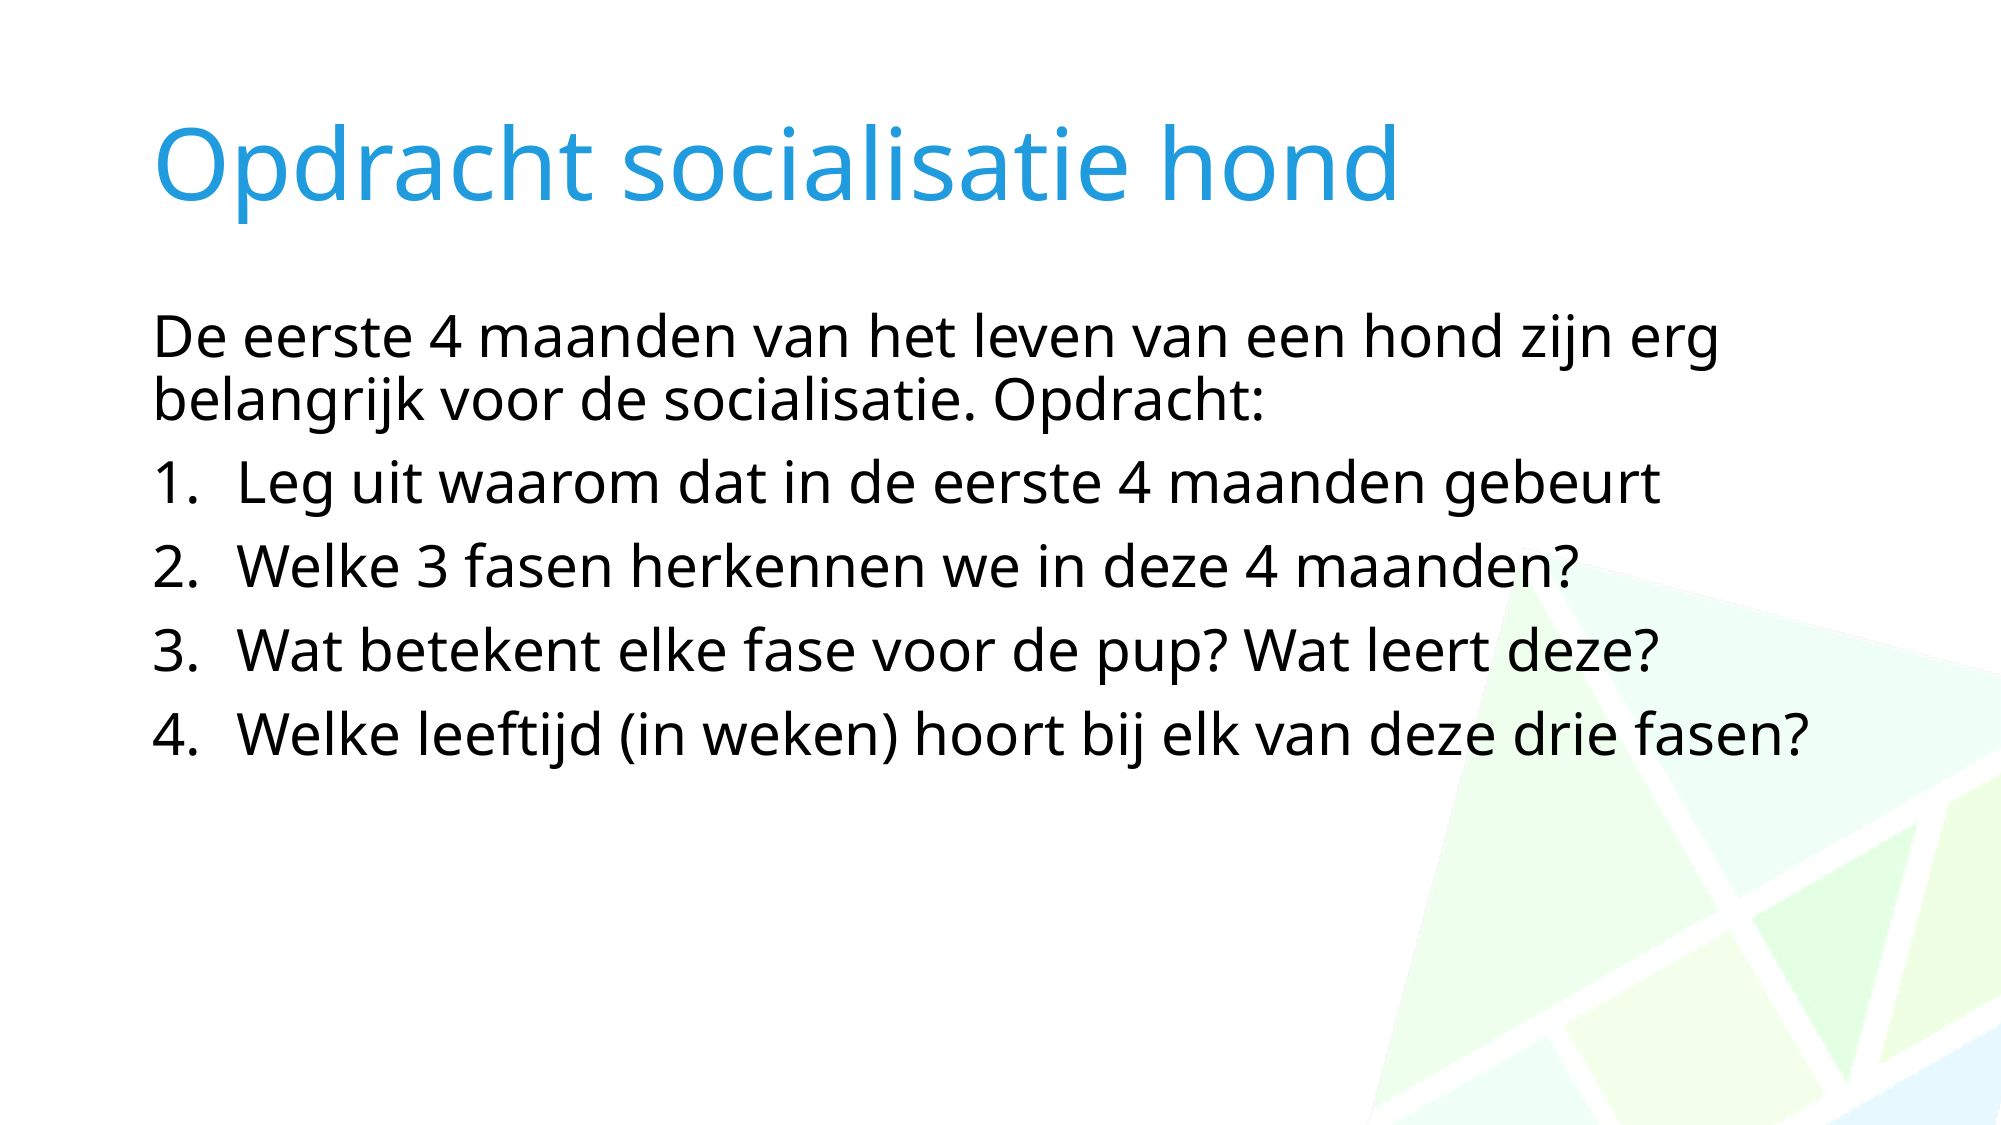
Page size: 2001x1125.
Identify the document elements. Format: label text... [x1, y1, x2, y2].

title Opdracht socialisatie hond [137, 59, 1863, 278]
list De eerste 4 maanden van het leven van een hond zijn erg belangrijk voor de socialisatie. Opdracht: Leg uit waarom dat in de eerste 4 maanden gebeurt Welke 3 fasen herkennen we in deze 4 maanden? Wat betekent elke fase voor de pup? Wat leert deze? Welke leeftijd (in weken) hoort bij elk van deze drie fasen? [137, 299, 1863, 1014]
